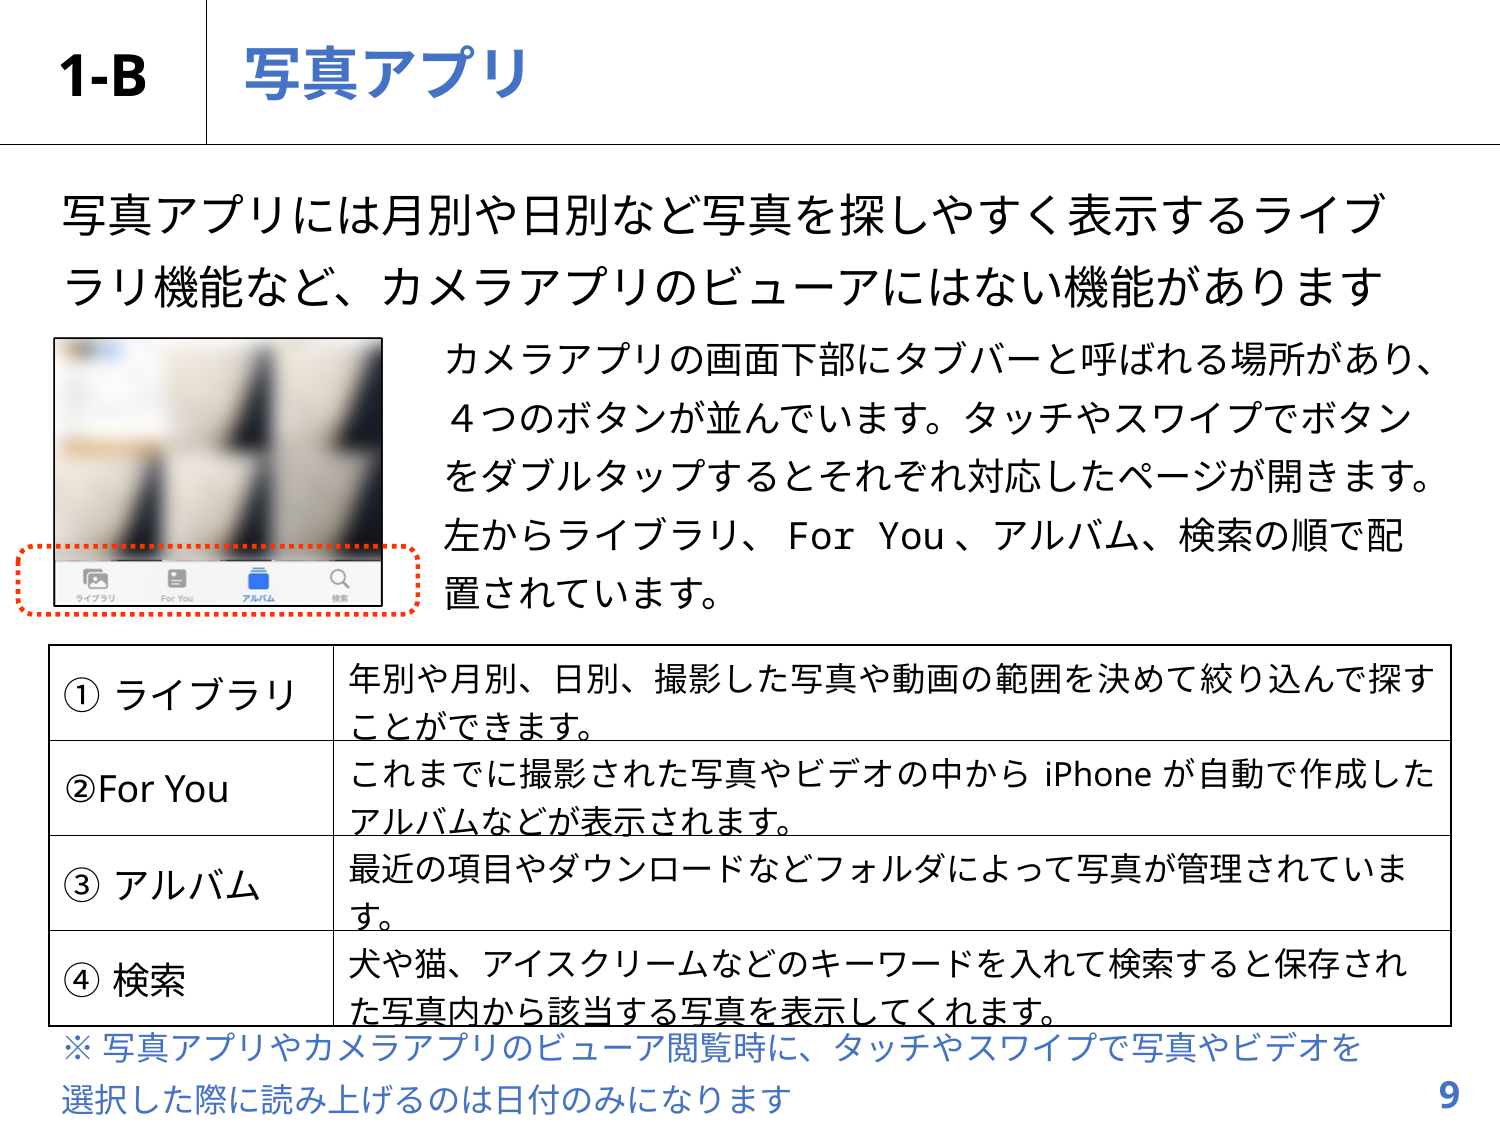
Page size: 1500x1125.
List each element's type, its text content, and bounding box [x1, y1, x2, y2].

table_cell これまでに撮影された写真やビデオの中からiPhoneが自動で作成したアルバムなどが表示されます。 [334, 741, 1450, 835]
table_cell 最近の項目やダウンロードなどフォルダによって写真が管理されています。 [334, 836, 1450, 930]
text_box 写真アプリには月別や日別など写真を探しやすく表示するライブラリ機能など、カメラアプリのビューアにはない機能があります [46, 163, 1422, 257]
text_box [16, 545, 419, 616]
title 1-B [0, 0, 207, 147]
text_box ※写真アプリやカメラアプリのビューア閲覧時に、タッチやスワイプで写真やビデオを 選択した際に読み上げるのは日付のみになります [46, 1007, 1422, 1125]
table_cell ②For You [50, 741, 333, 835]
table_cell ③アルバム [50, 836, 333, 930]
table_cell 犬や猫、アイスクリームなどのキーワードを入れて検索すると保存された写真内から該当する写真を表示してくれます。 [334, 931, 1450, 1025]
table_header 年別や月別、日別、撮影した写真や動画の範囲を決めて絞り込んで探すことができます。 [334, 646, 1450, 740]
picture [53, 337, 383, 607]
table_header ①ライブラリ [50, 646, 333, 740]
table_cell ④検索 [50, 931, 333, 1007]
text_box 写真アプリ [228, 36, 1472, 116]
text_box 9 [1399, 1063, 1500, 1123]
text_box カメラアプリの画面下部にタブバーと呼ばれる場所があり、４つのボタンが並んでいます。タッチやスワイプでボタンをダブルタップするとそれぞれ対応したページが開きます。 左からライブラリ、For You、アルバム、検索の順で配置されています。 [428, 315, 1441, 623]
